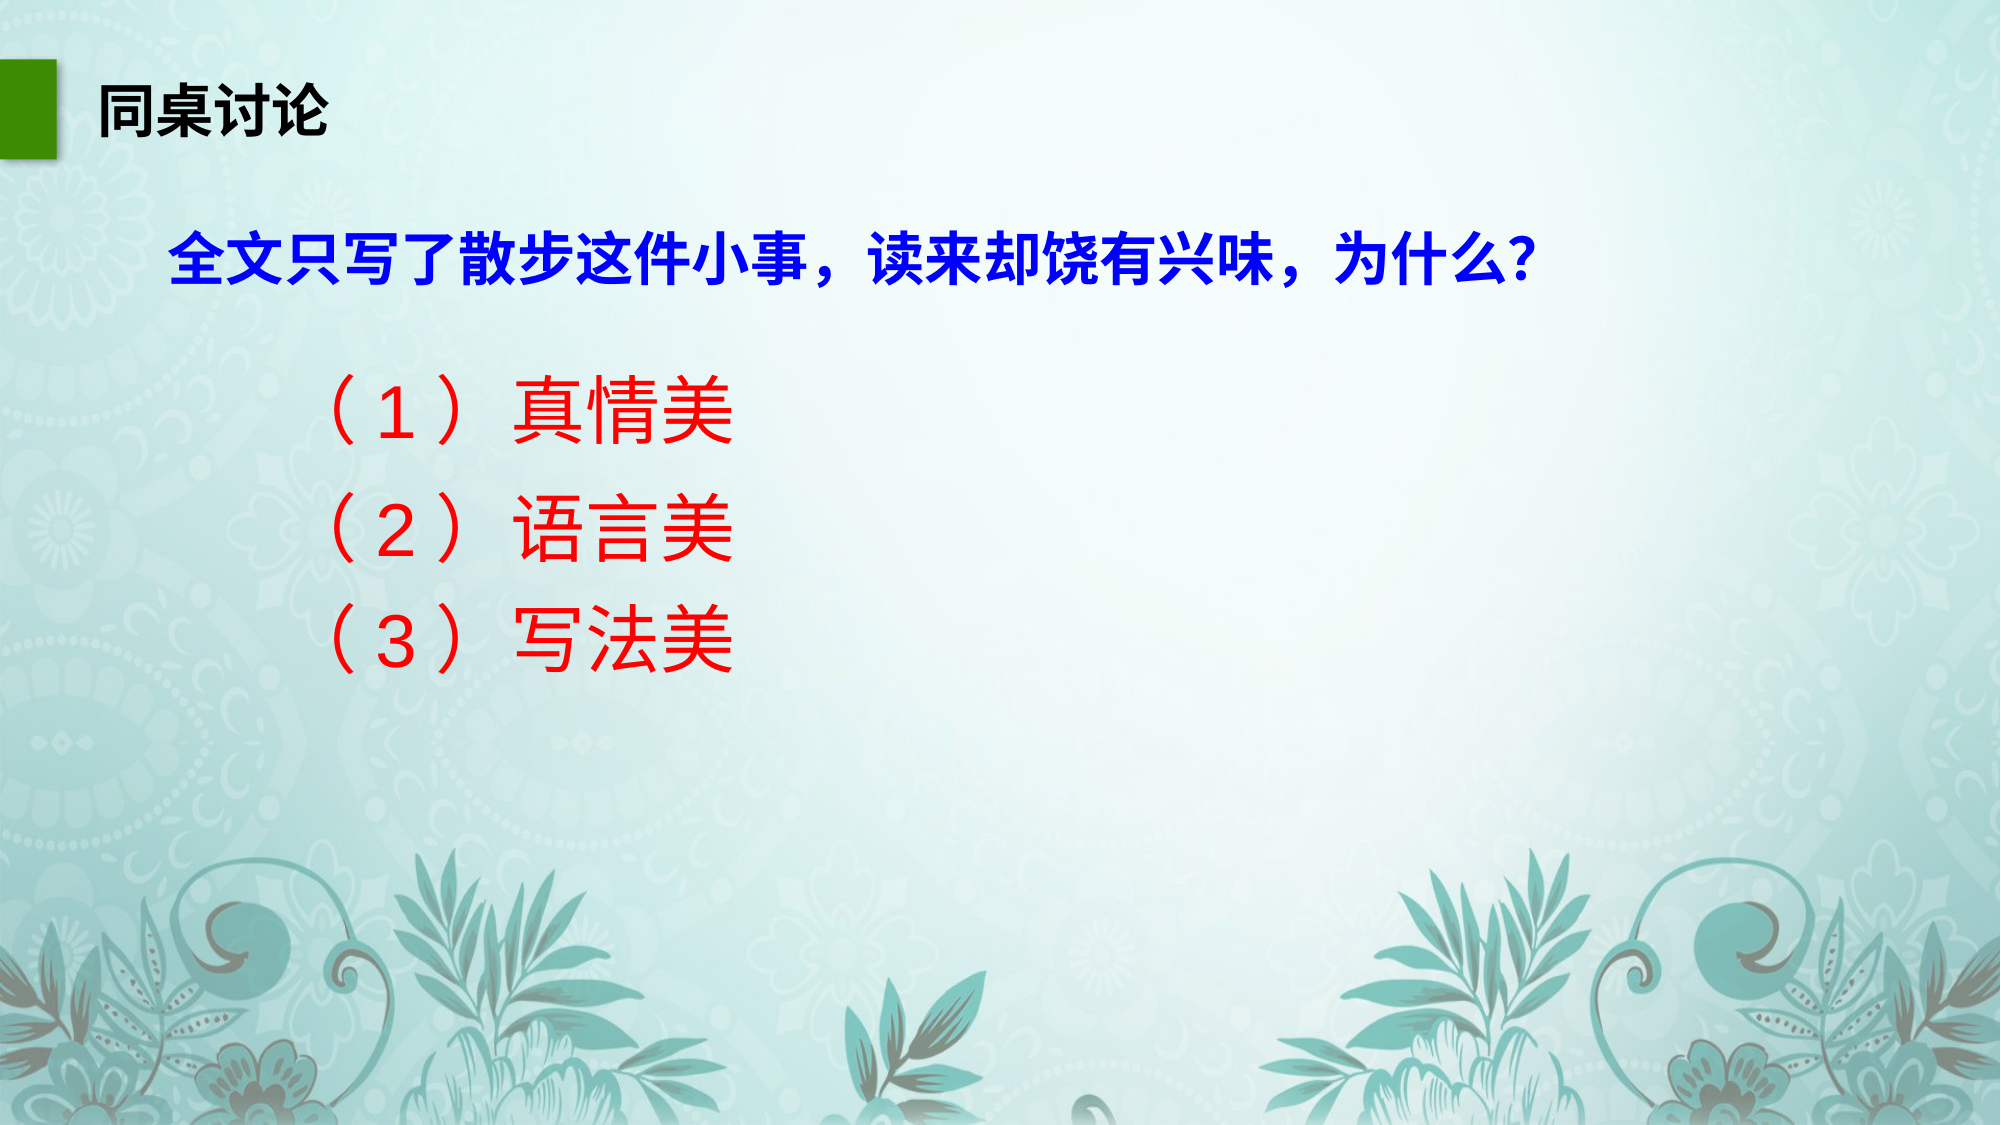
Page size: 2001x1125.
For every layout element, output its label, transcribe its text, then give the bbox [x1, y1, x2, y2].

text_box 同桌讨论 [82, 66, 392, 152]
text_box [0, 58, 58, 160]
text_box （3）写法美 [267, 584, 1367, 829]
text_box 全文只写了散步这件小事，读来却饶有兴味，为什么？ [152, 214, 1581, 300]
text_box （1）真情美 [267, 355, 1367, 473]
text_box （2）语言美 [267, 473, 1367, 584]
